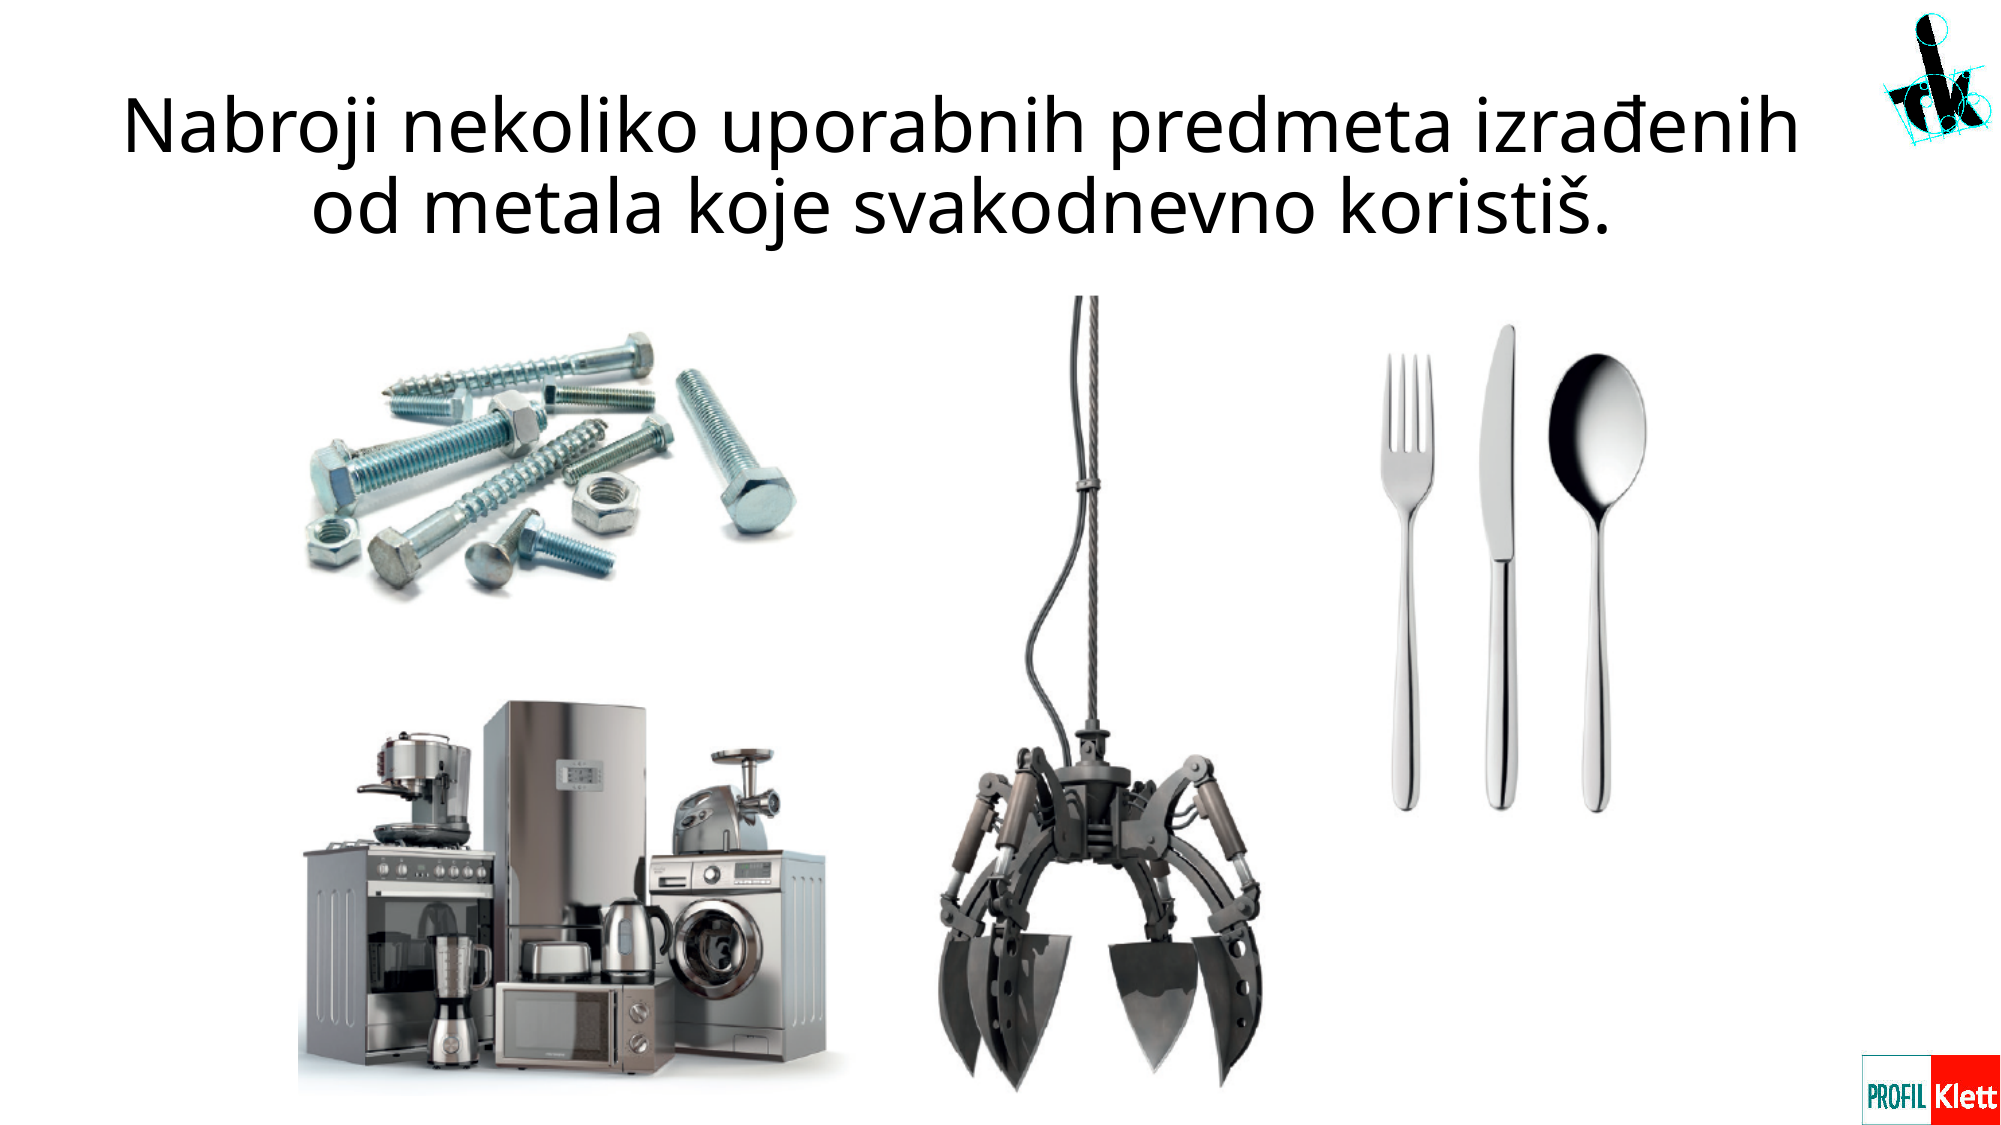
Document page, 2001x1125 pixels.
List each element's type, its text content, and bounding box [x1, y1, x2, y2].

picture [0, 0, 2001, 1125]
title Nabroji nekoliko uporabnih predmeta izrađenih od metala koje svakodnevno koristiš. [99, 59, 1825, 278]
